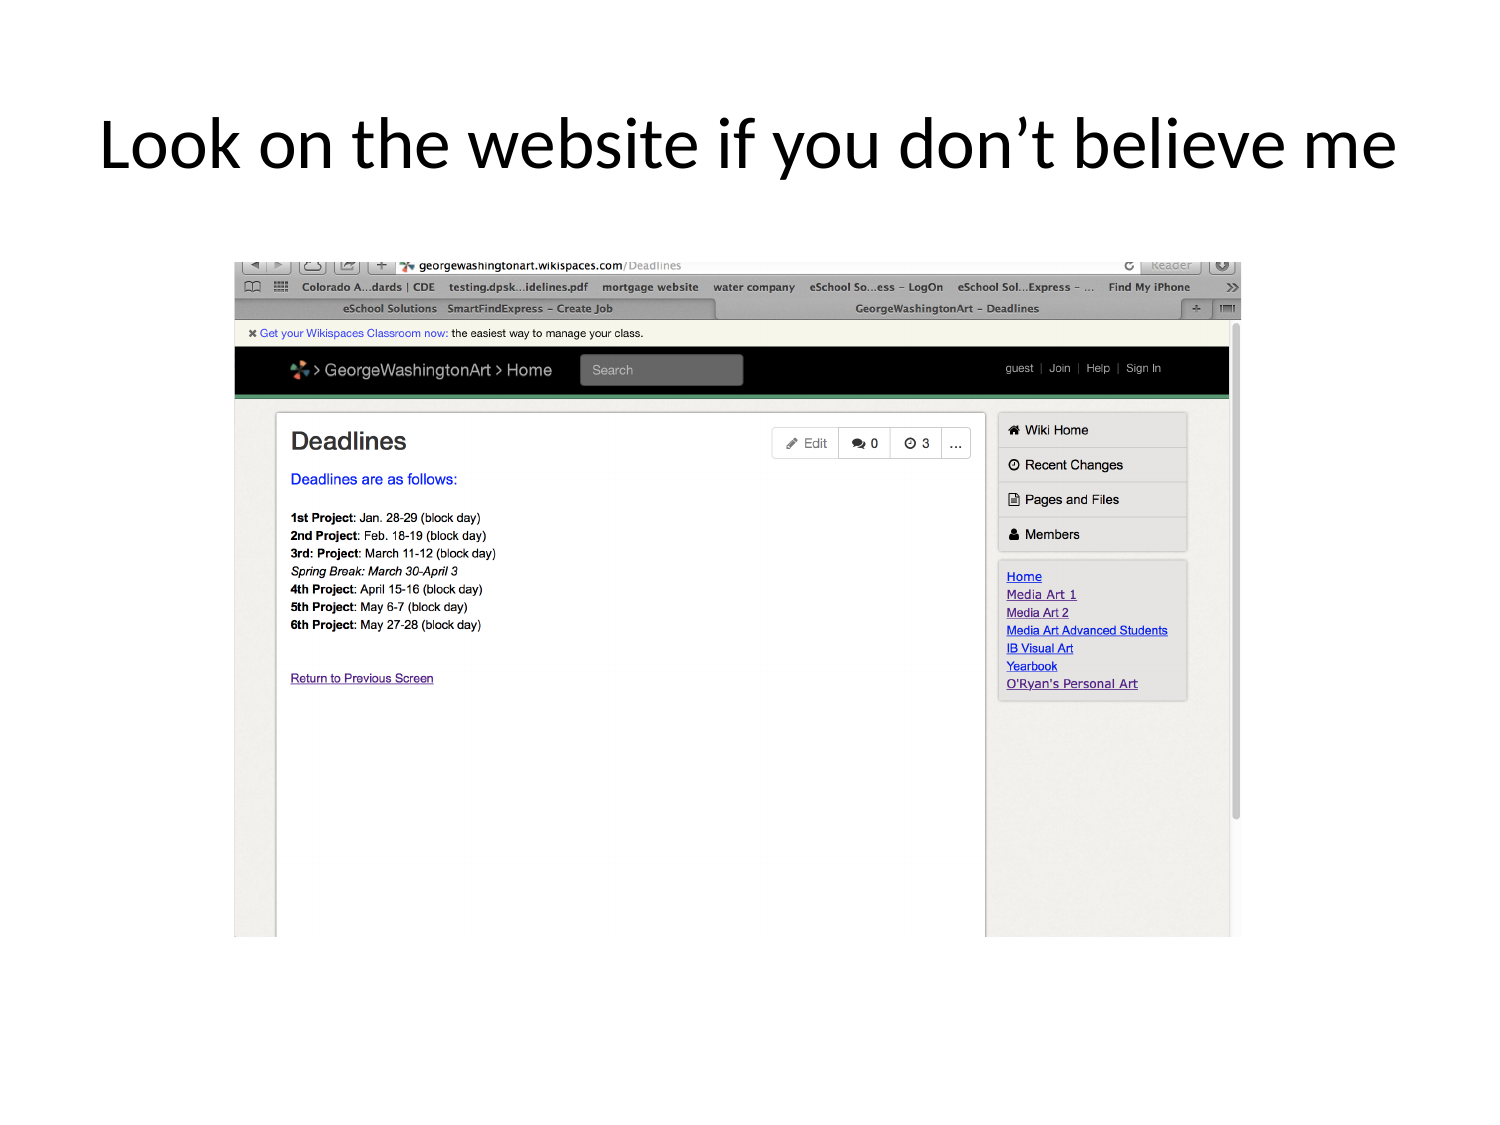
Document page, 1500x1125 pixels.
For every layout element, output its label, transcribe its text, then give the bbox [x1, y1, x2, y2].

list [234, 262, 1242, 937]
title Look on the website if you don’t believe me [75, 45, 1425, 233]
